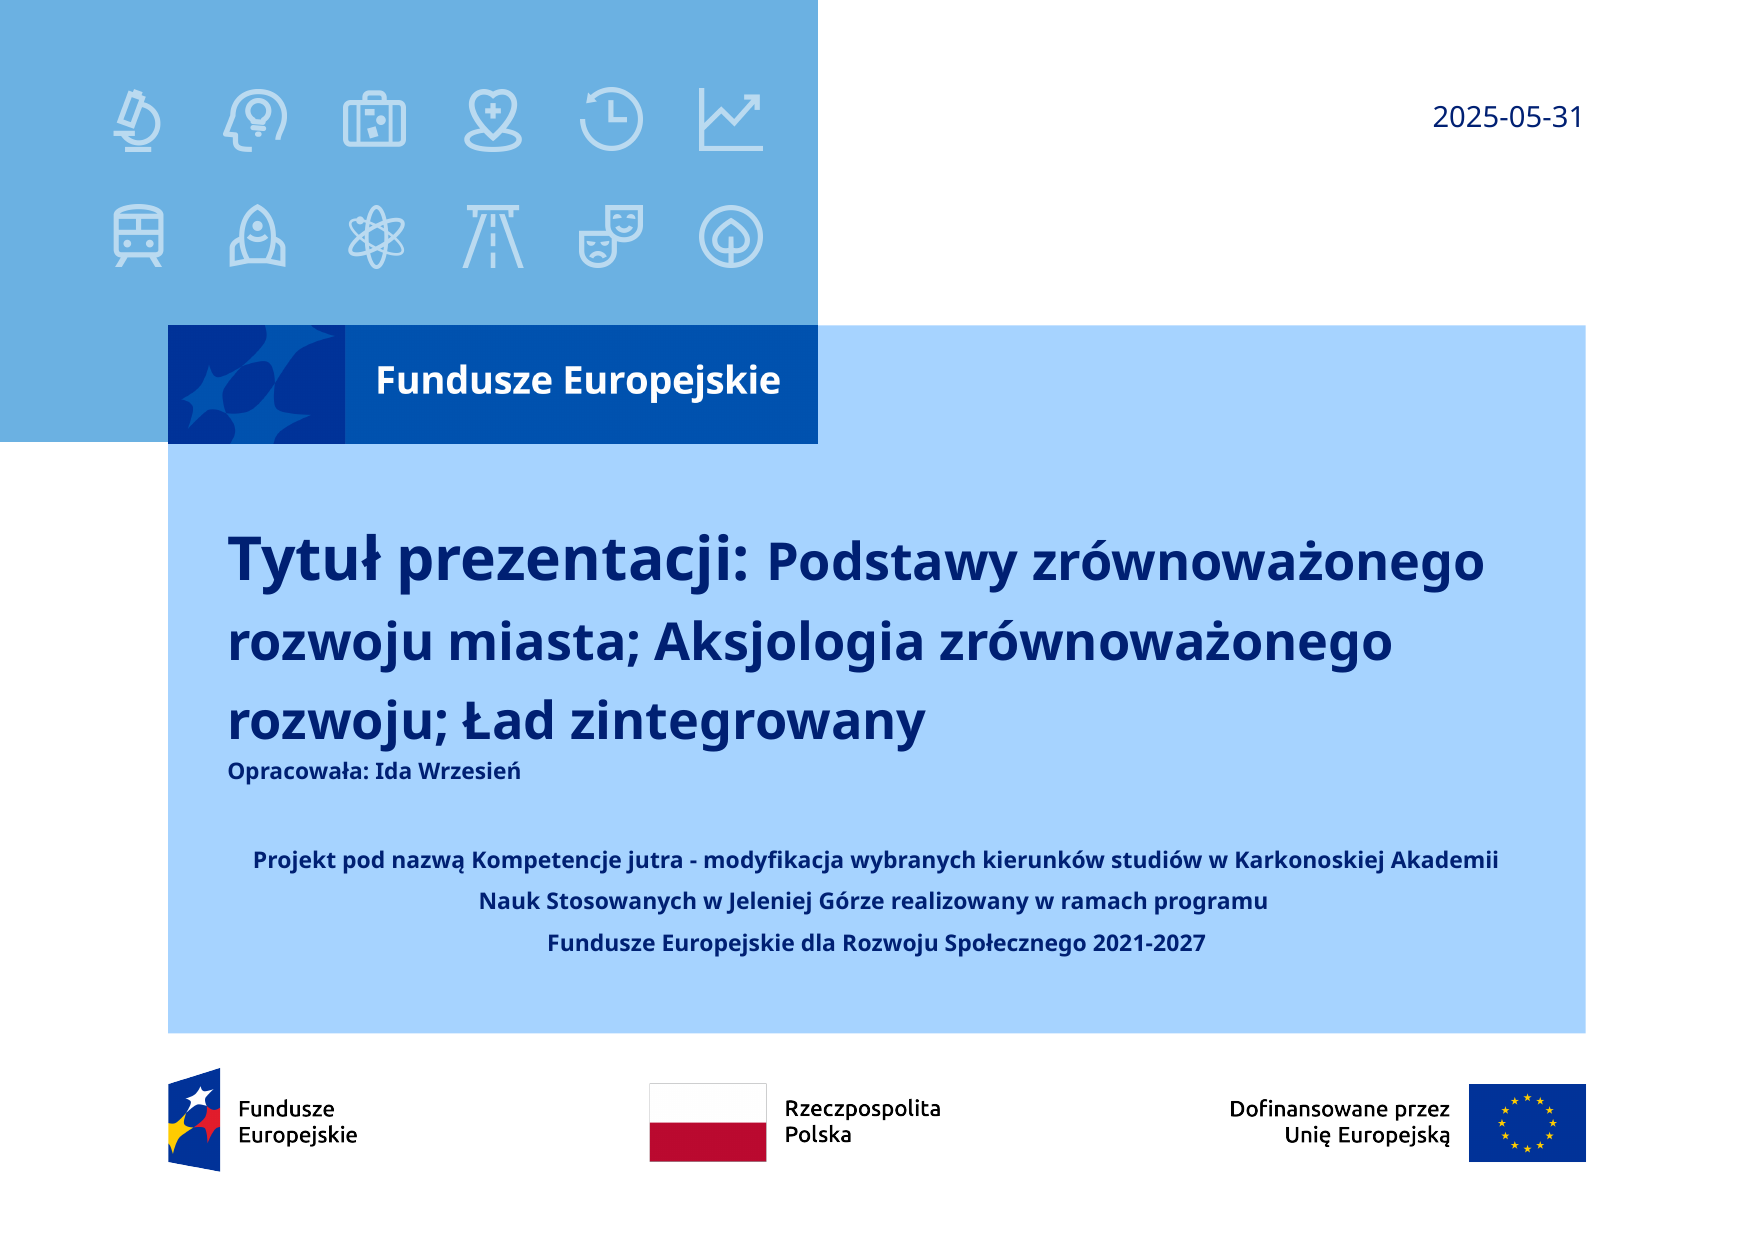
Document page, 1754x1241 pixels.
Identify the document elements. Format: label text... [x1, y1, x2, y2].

picture [1192, 1045, 1625, 1201]
picture [129, 1045, 396, 1201]
picture [610, 1044, 979, 1201]
picture [168, 325, 818, 444]
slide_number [1290, 88, 1586, 146]
subtitle Projekt pod nazwą Kompetencje jutra - modyfikacja wybranych kierunków studiów w Karkonoskiej Akademii Nauk Stosowanych w Jeleniej Górze realizowany w ramach programu Fundusze Europejskie dla Rozwoju Społecznego 2021-2027 [227, 797, 1527, 975]
title Tytuł prezentacji: Podstawy zrównoważonego rozwoju miasta; Aksjologia zrównoważonego rozwoju; Ład zintegrowany Opracowała: Ida Wrzesień [227, 501, 1527, 784]
